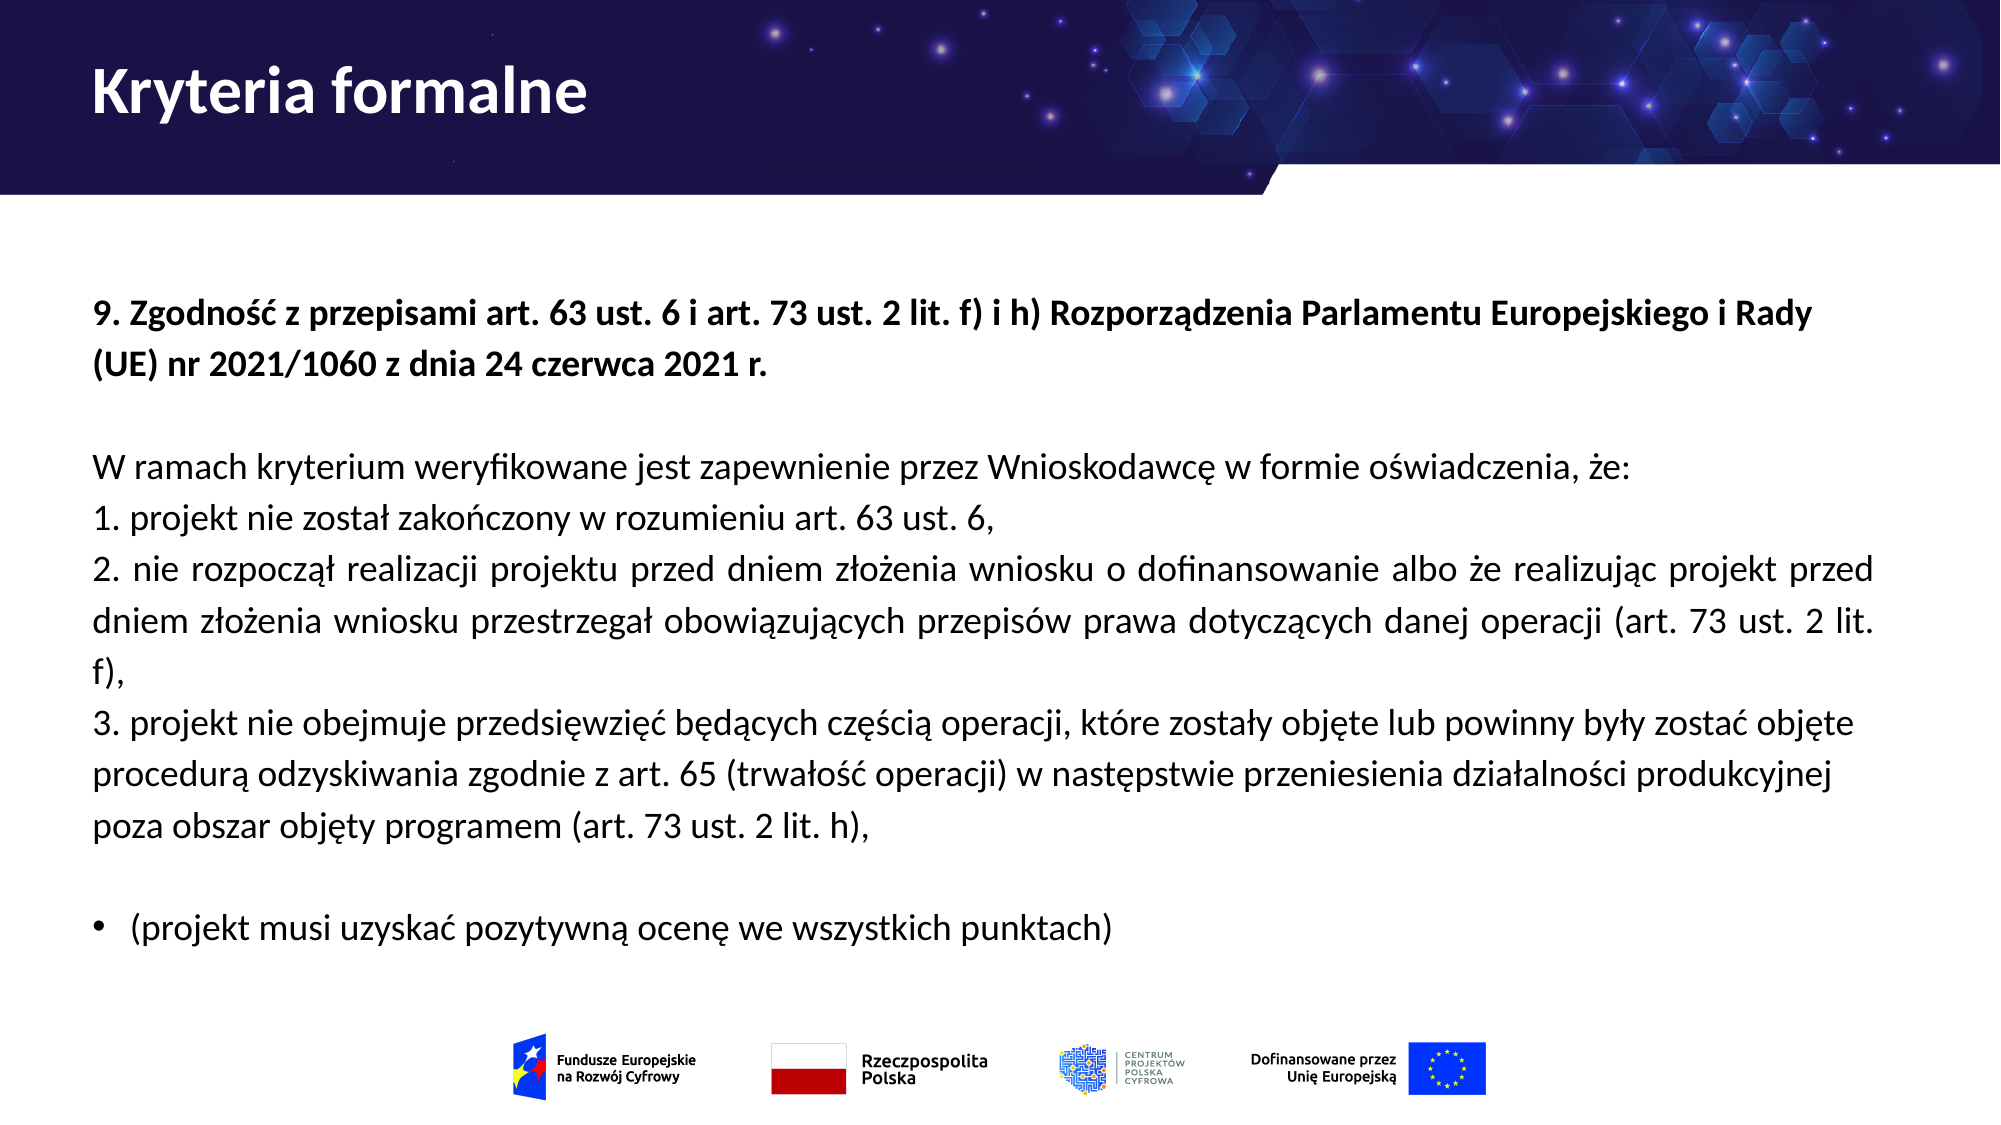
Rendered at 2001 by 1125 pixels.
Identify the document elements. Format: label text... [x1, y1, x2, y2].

title Kryteria formalne [77, 46, 1863, 136]
picture [0, 0, 2000, 195]
list 9. Zgodność z przepisami art. 63 ust. 6 i art. 73 ust. 2 lit. f) i h) Rozporządzenia Parlamentu Europejskiego i Rady (UE) nr 2021/1060 z dnia 24 czerwca 2021 r. W ramach kryterium weryfikowane jest zapewnienie przez Wnioskodawcę w formie oświadczenia, że: 1. projekt nie został zakończony w rozumieniu art. 63 ust. 6, 2. nie rozpoczął realizacji projektu przed dniem złożenia wniosku o dofinansowanie albo że realizując projekt przed dniem złożenia wniosku przestrzegał obowiązujących przepisów prawa dotyczących danej operacji (art. 73 ust. 2 lit. f), 3. projekt nie obejmuje przedsięwzięć będących częścią operacji, które zostały objęte lub powinny były zostać objęte procedurą odzyskiwania zgodnie z art. 65 (trwałość operacji) w następstwie przeniesienia działalności produkcyjnej poza obszar objęty programem (art. 73 ust. 2 lit. h), (projekt musi uzyskać pozytywną ocenę we wszystkich punktach) [77, 229, 1891, 968]
picture [491, 1011, 1509, 1122]
